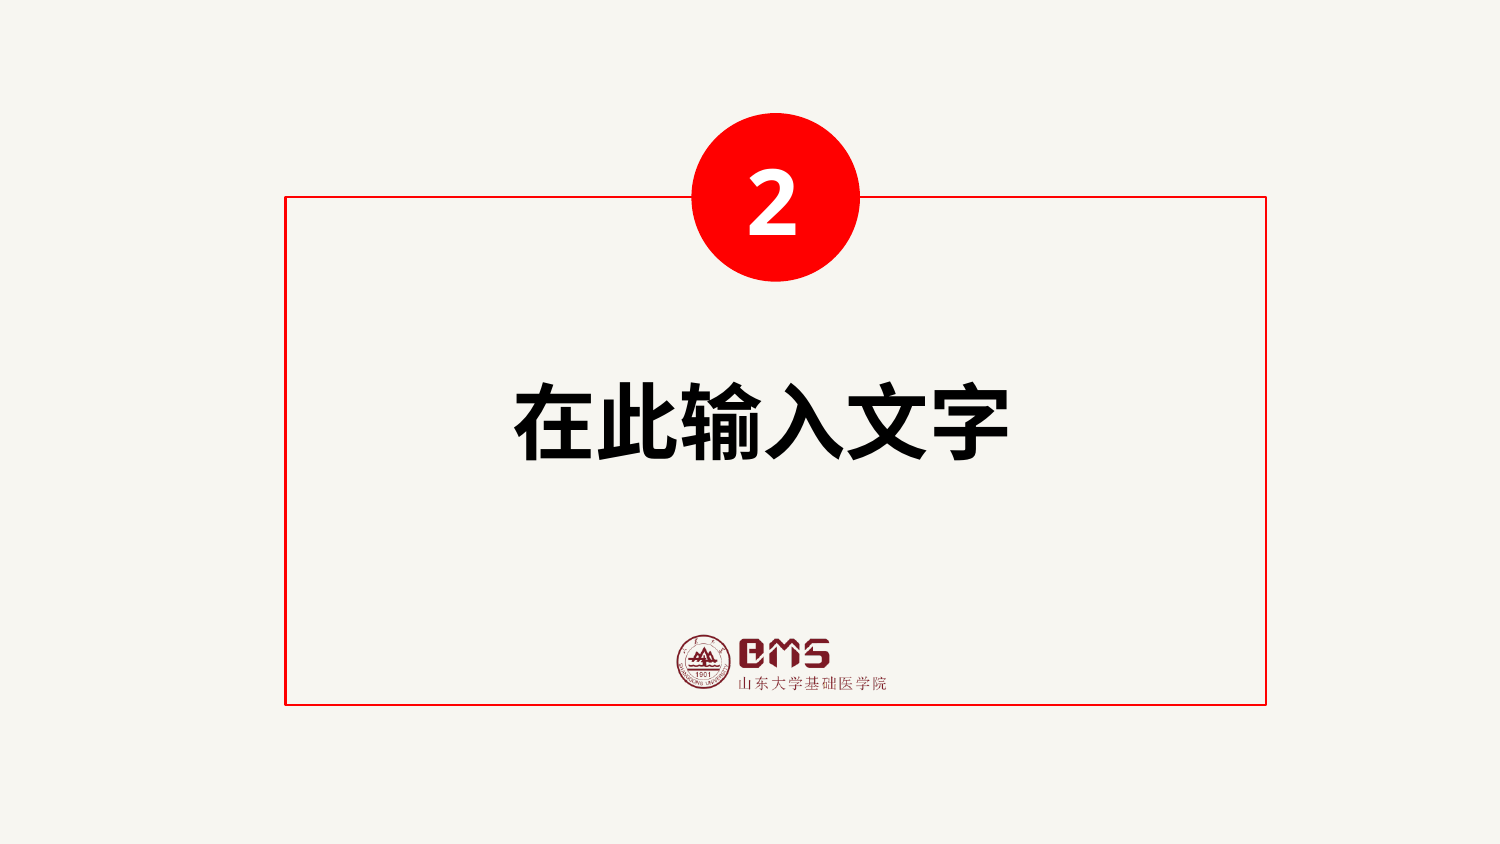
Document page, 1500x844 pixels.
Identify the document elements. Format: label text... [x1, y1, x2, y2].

text_box [283, 195, 1268, 707]
text_box 在此输入文字 [498, 362, 1054, 478]
picture [661, 620, 918, 717]
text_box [693, 114, 859, 280]
